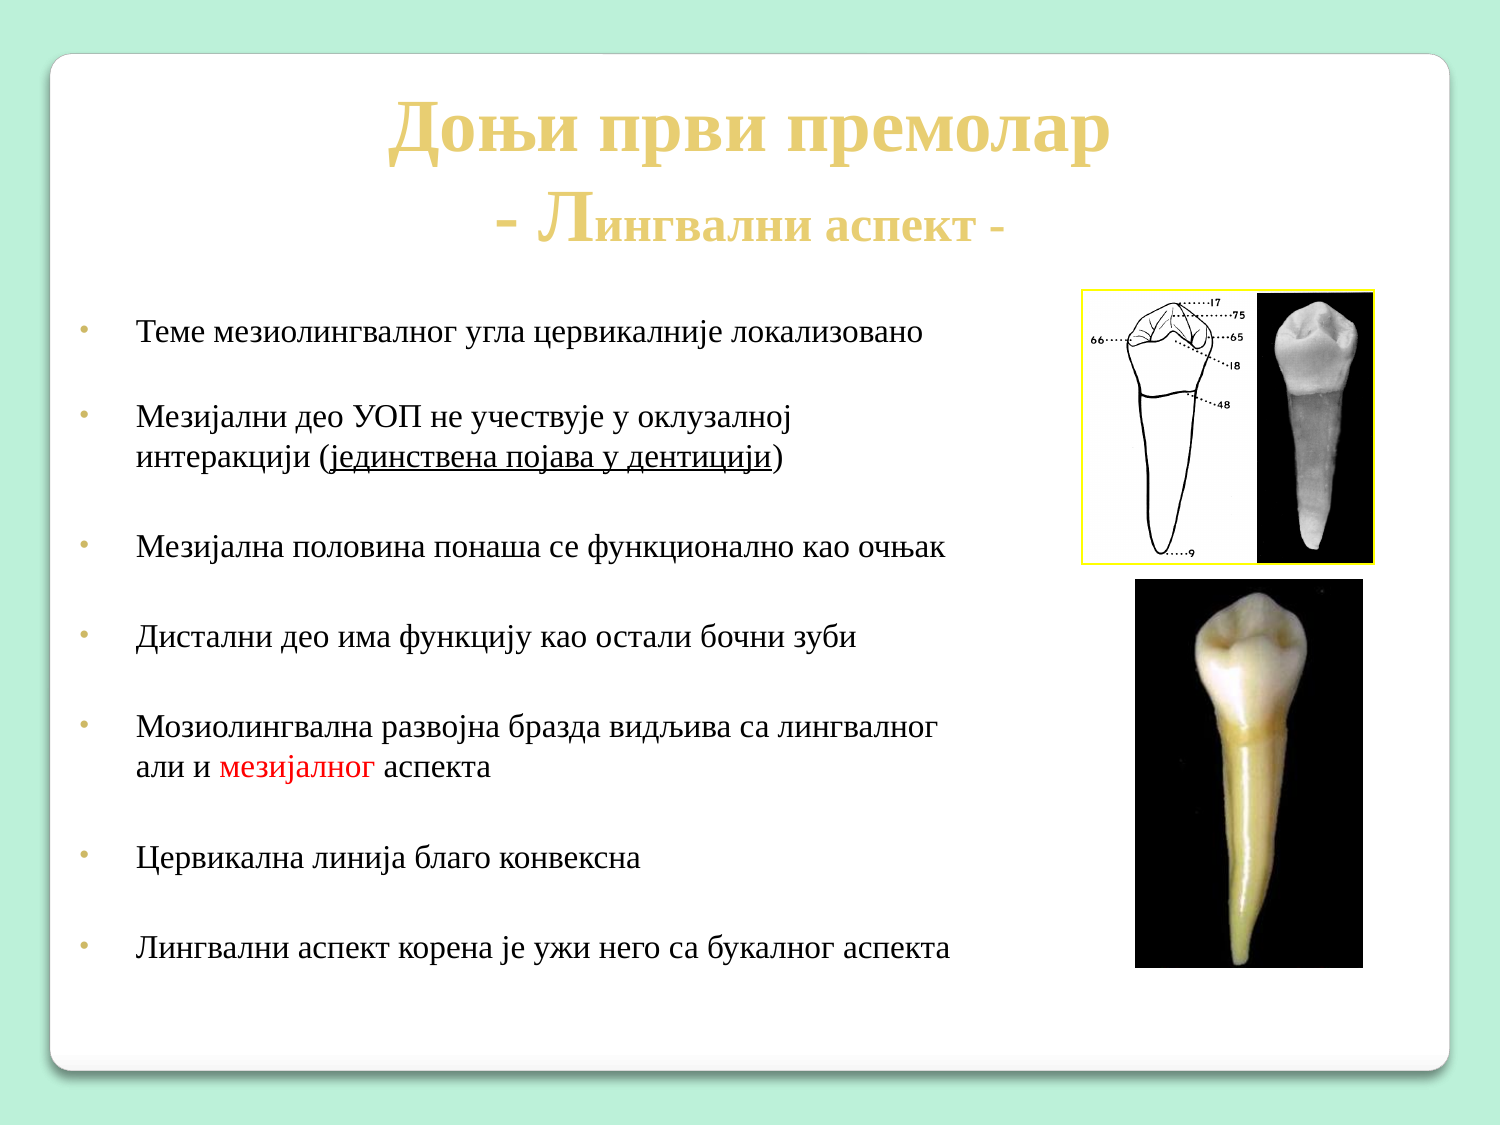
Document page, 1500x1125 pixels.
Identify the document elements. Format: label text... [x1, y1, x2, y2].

title Доњи први премолар - Лингвални аспект - [103, 196, 1398, 263]
picture [1082, 290, 1374, 564]
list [1135, 579, 1363, 969]
list Теме мезиолингвалног угла цервикалније локализовано Мезијални део УОП не учествује у оклузалној интеракцији (јединствена појава у дентицији) Мезијална половина понаша се функционално као очњак Дистални део има функцију као остали бочни зуби Мозиолингвална развојна бразда видљива са лингвалног али и мезијалног аспекта Цервикална линија благо конвексна Лингвални аспект корена је ужи него са букалног аспекта [68, 303, 972, 1035]
